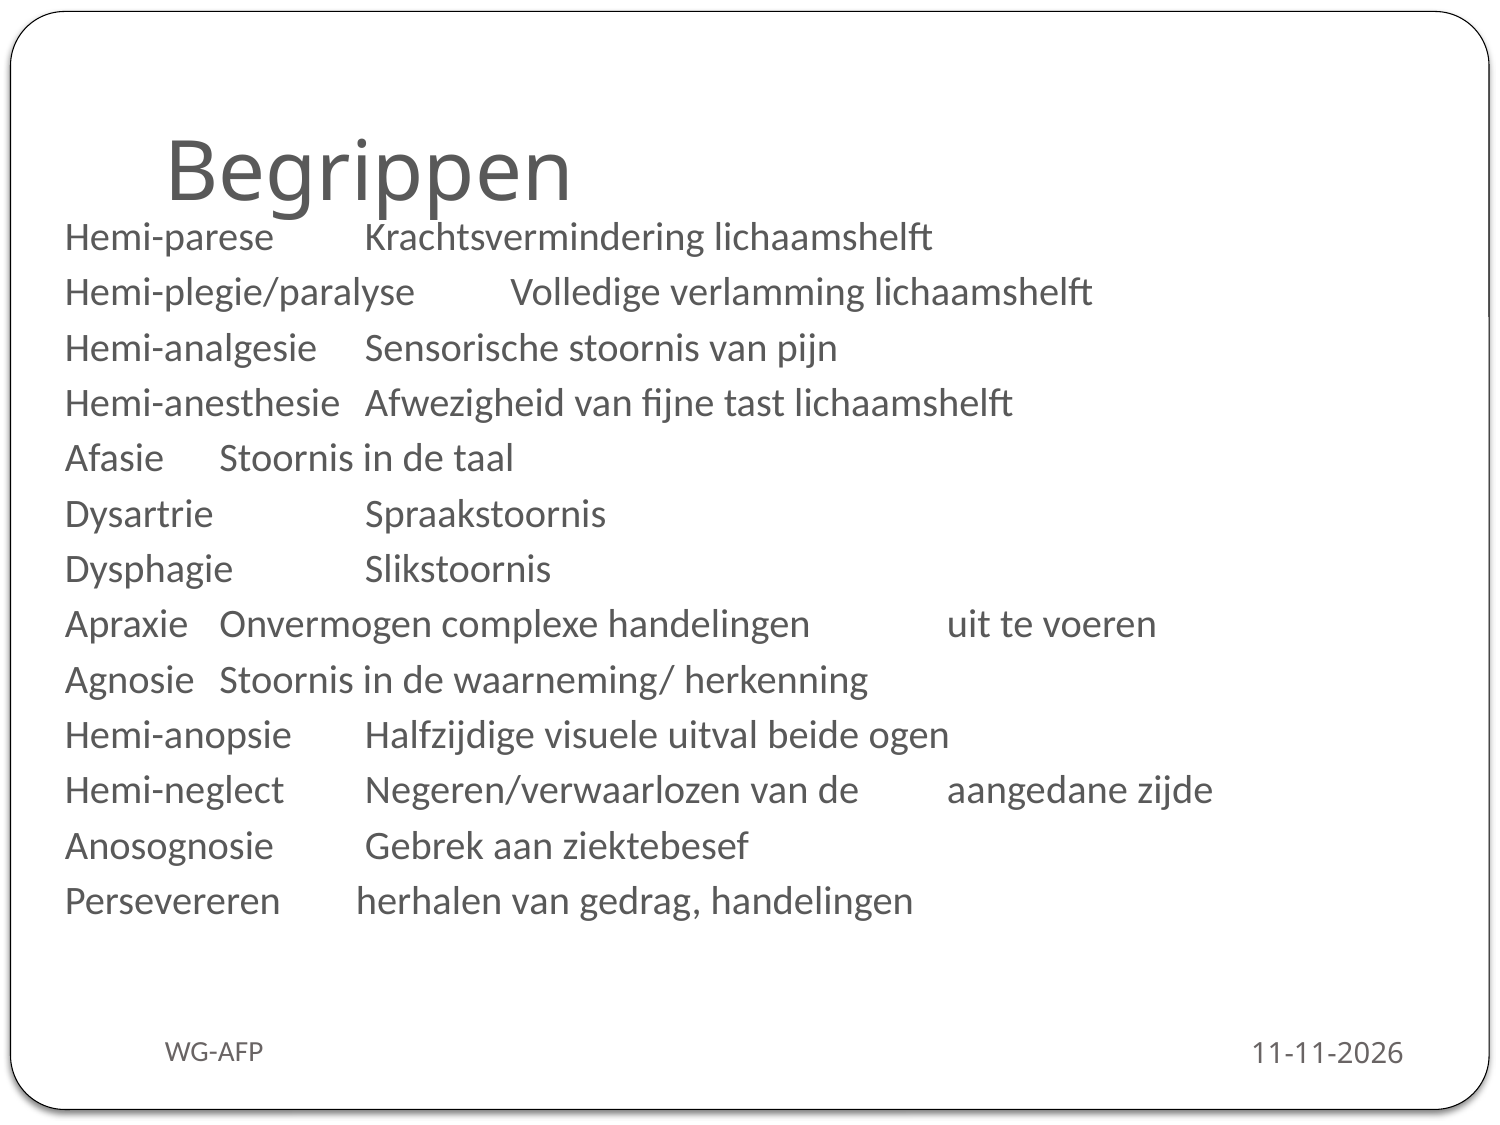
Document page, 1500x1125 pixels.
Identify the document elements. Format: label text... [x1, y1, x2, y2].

list Hemi-parese Krachtsvermindering lichaamshelft Hemi-plegie/paralyse Volledige verlamming lichaamshelft Hemi-analgesie Sensorische stoornis van pijn Hemi-anesthesie Afwezigheid van fijne tast lichaamshelft Afasie Stoornis in de taal Dysartrie Spraakstoornis Dysphagie Slikstoornis Apraxie Onvermogen complexe handelingen uit te voeren Agnosie Stoornis in de waarneming/ herkenning Hemi-anopsie Halfzijdige visuele uitval beide ogen Hemi-neglect Negeren/verwaarlozen van de aangedane zijde Anosognosie Gebrek aan ziektebesef Persevereren herhalen van gedrag, handelingen [50, 208, 1463, 1000]
title Begrippen [150, 45, 1425, 208]
footer WG-AFP [150, 1012, 800, 1088]
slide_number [1012, 1015, 1419, 1094]
